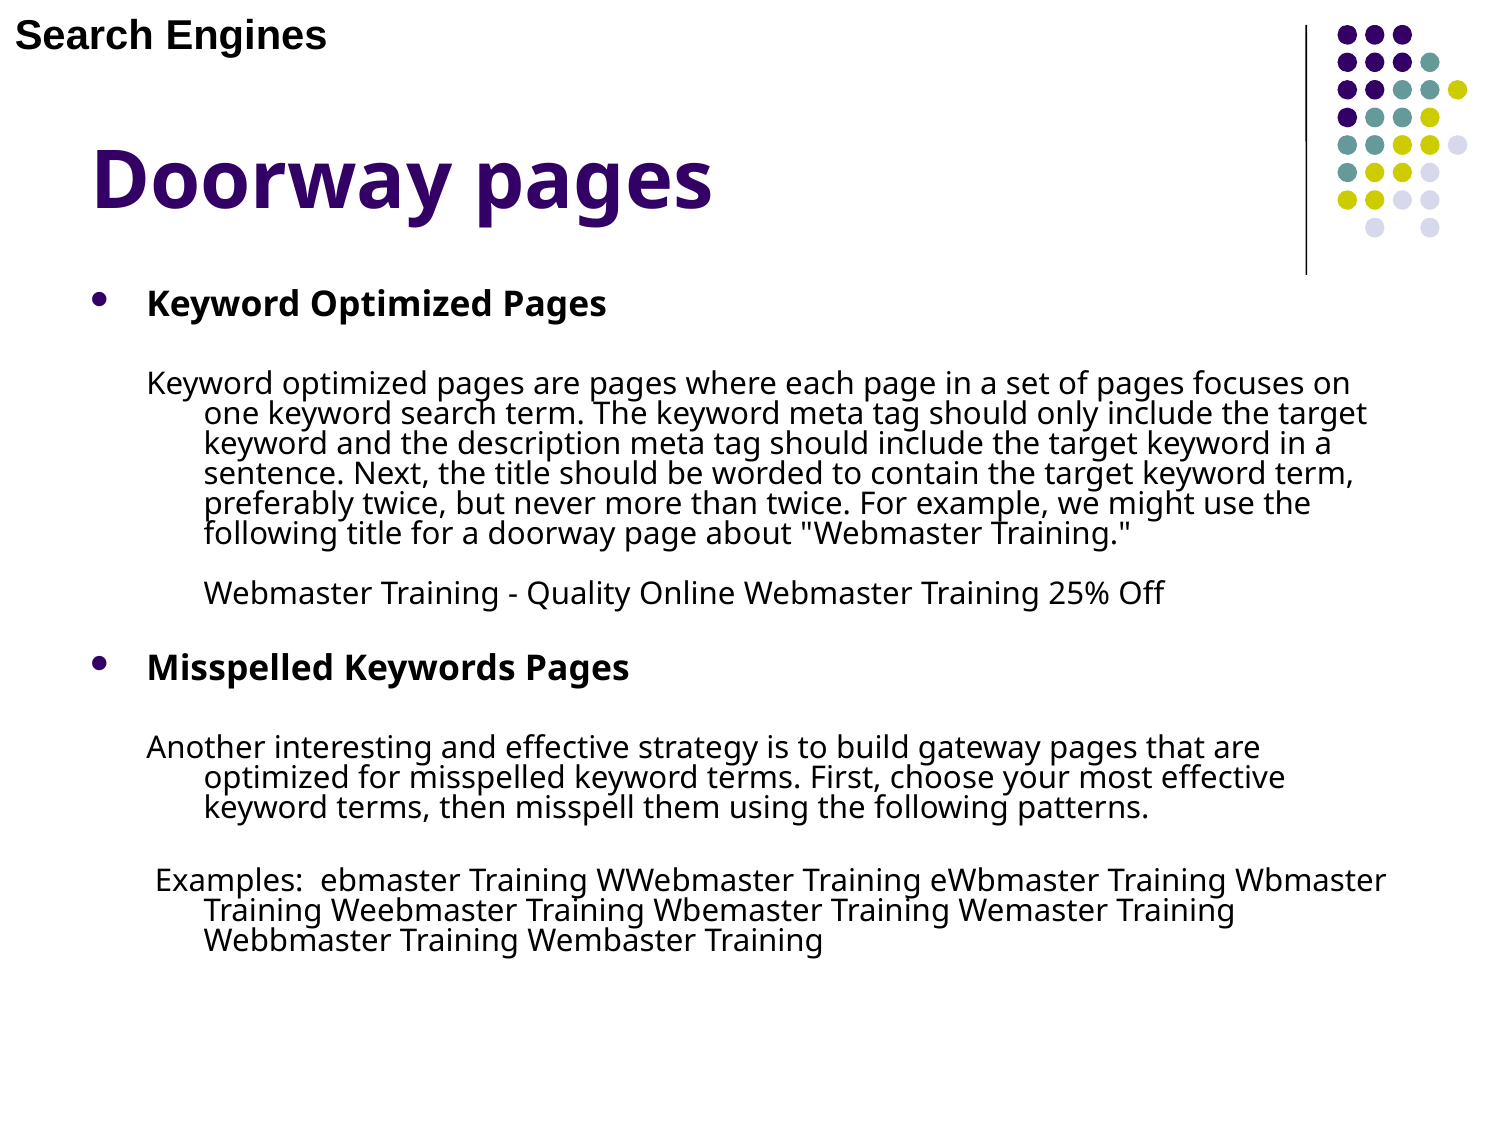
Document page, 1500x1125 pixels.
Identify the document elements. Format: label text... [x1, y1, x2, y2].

title Doorway pages [75, 20, 1313, 233]
list Keyword Optimized Pages Keyword optimized pages are pages where each page in a set of pages focuses on one keyword search term. The keyword meta tag should only include the target keyword and the description meta tag should include the target keyword in a sentence. Next, the title should be worded to contain the target keyword term, preferably twice, but never more than twice. For example, we might use the following title for a doorway page about "Webmaster Training." Webmaster Training - Quality Online Webmaster Training 25% Off Misspelled Keywords Pages Another interesting and effective strategy is to build gateway pages that are optimized for misspelled keyword terms. First, choose your most effective keyword terms, then misspell them using the following patterns. Examples: ebmaster Training WWebmaster Training eWbmaster Training Wbmaster Training Weebmaster Training Wbemaster Training Wemaster Training Webbmaster Training Wembaster Training [75, 282, 1425, 1006]
text_box Search Engines [0, 0, 355, 65]
